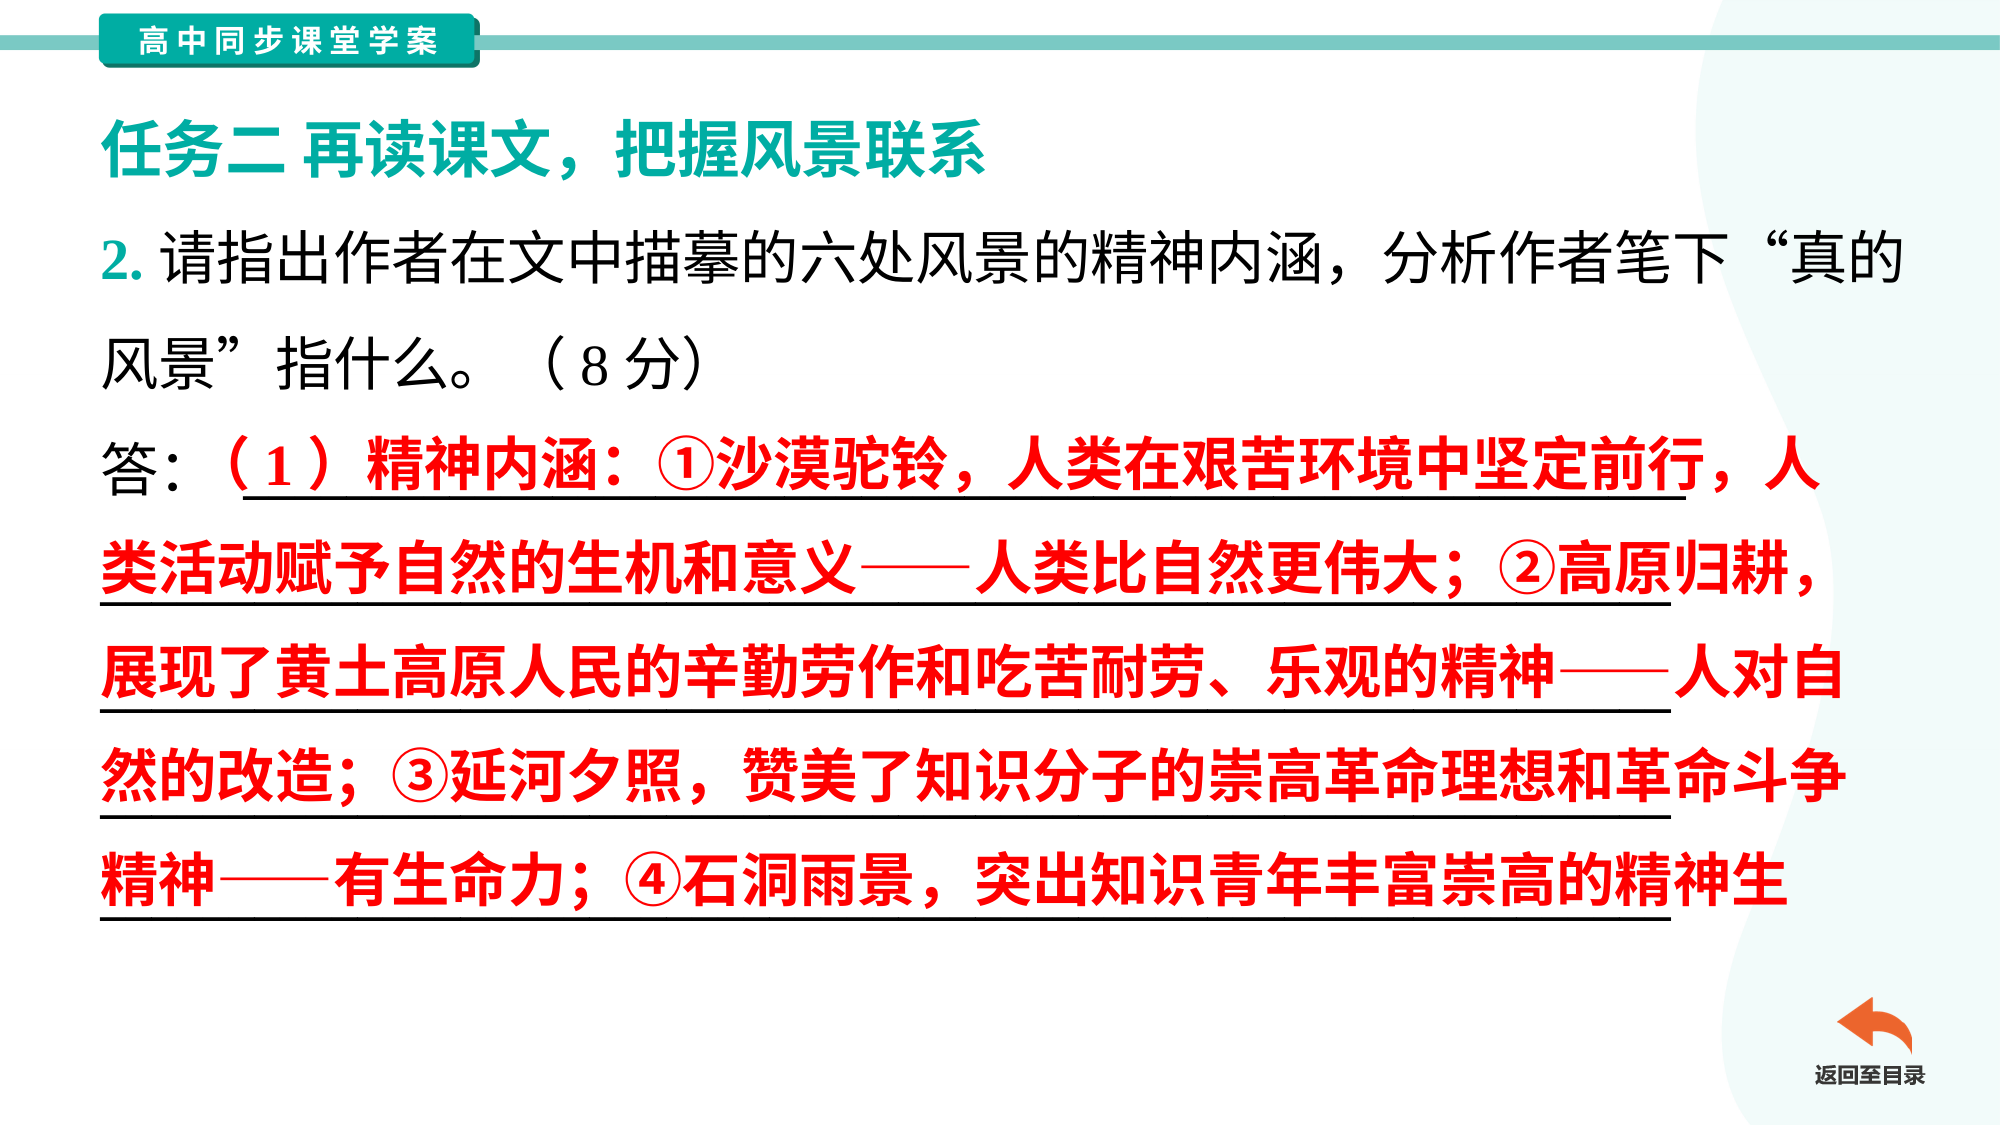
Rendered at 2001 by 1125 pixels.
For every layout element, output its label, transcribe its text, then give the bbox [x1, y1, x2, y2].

picture [0, 0, 2000, 1125]
text_box （1）精神内涵：①沙漠驼铃，人类在艰苦环境中坚定前行，人 类活动赋予自然的生机和意义——人类比自然更伟大；②高原归耕， 展现了黄土高原人民的辛勤劳作和吃苦耐劳、乐观的精神——人对自 然的改造；③延河夕照，赞美了知识分子的崇高革命理想和革命斗争 精神——有生命力；④石洞雨景，突出知识青年丰富崇高的精神生 [100, 392, 1899, 914]
text_box 2.请指出作者在文中描摹的六处风景的精神内涵，分析作者笔下“真的 风景”指什么。（8分） 答： ________________________________________________________ _____________________________________________________________ _____________________________________________________________ _____________________________________________________________ _____________________________________________________________ [100, 184, 1899, 392]
text_box 任务二 再读课文，把握风景联系 [100, 76, 1899, 184]
